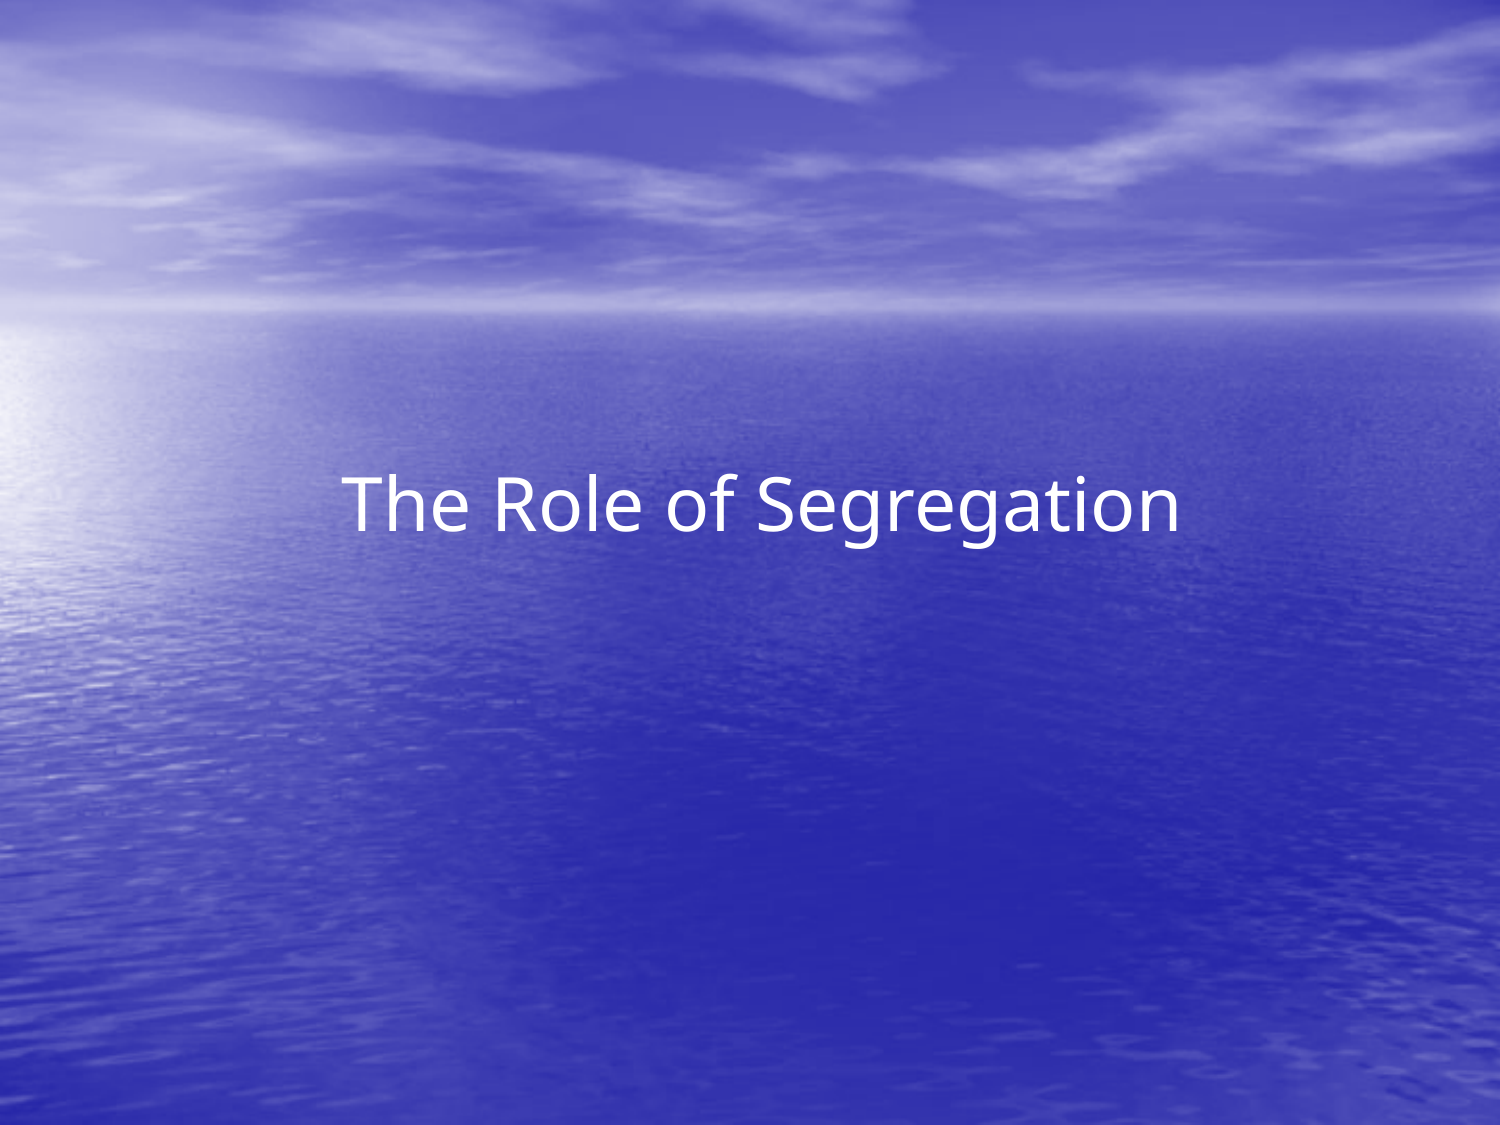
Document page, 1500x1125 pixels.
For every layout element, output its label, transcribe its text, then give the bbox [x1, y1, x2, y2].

title The Role of Segregation [87, 387, 1438, 615]
